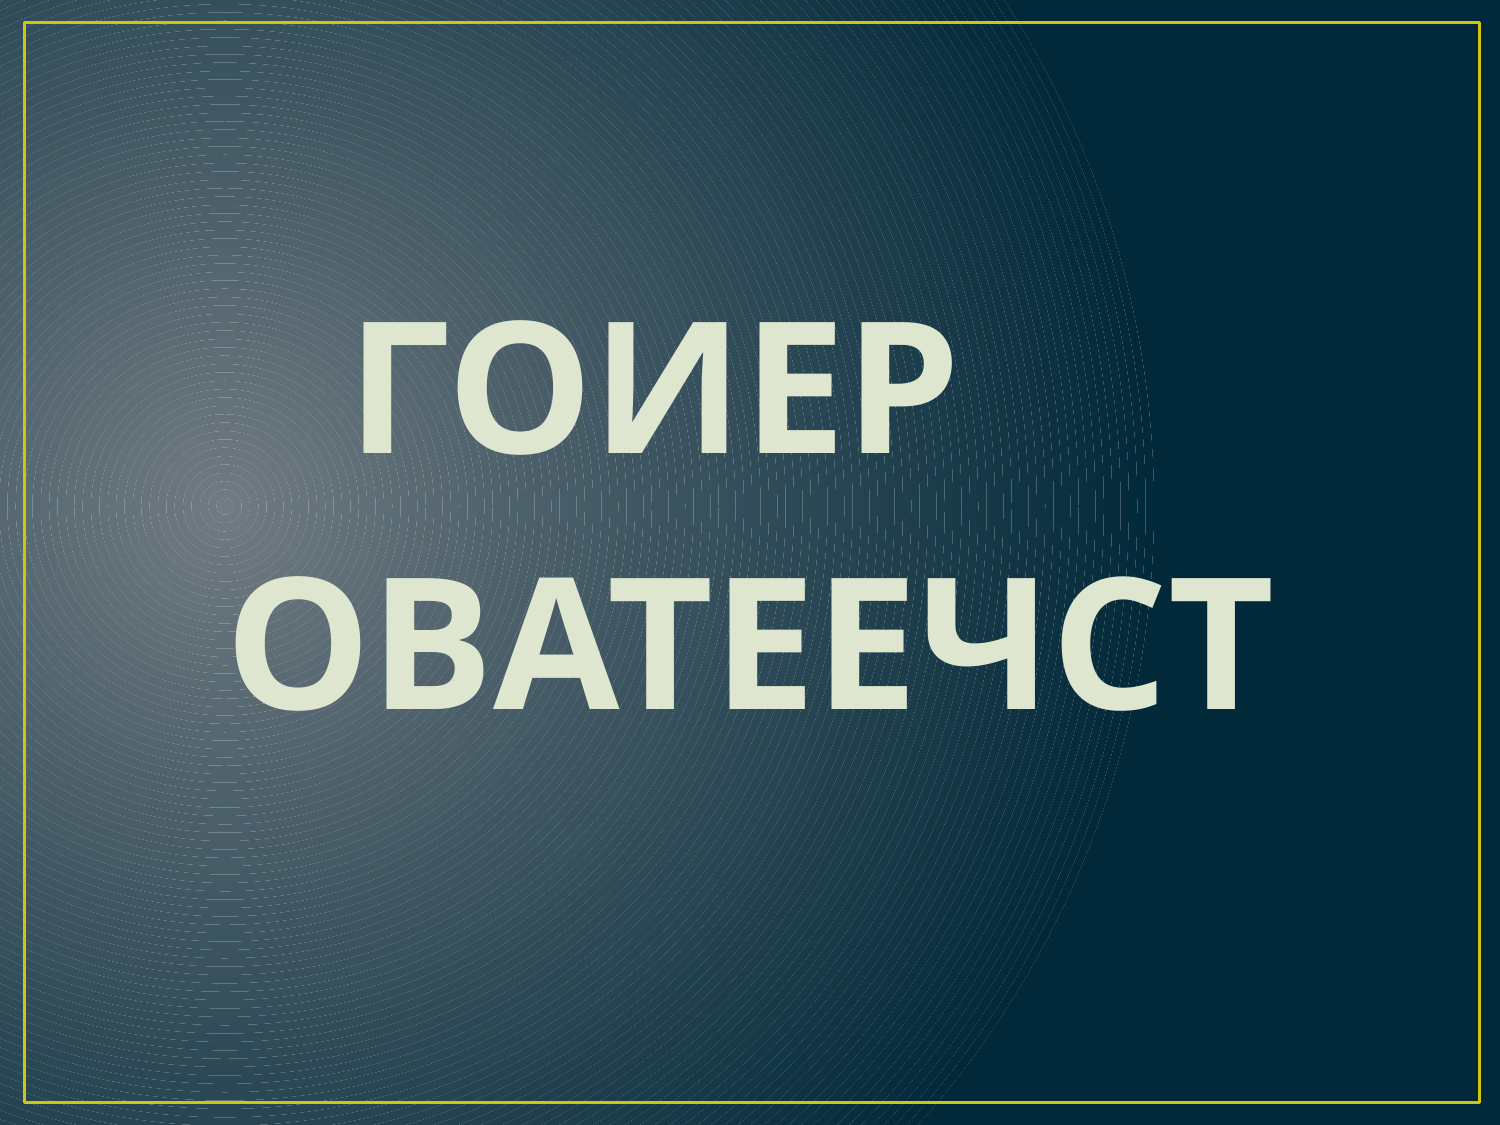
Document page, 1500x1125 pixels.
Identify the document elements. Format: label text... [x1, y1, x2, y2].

list ГОИЕР ОВАТЕЕЧСТ [75, 262, 1425, 1005]
